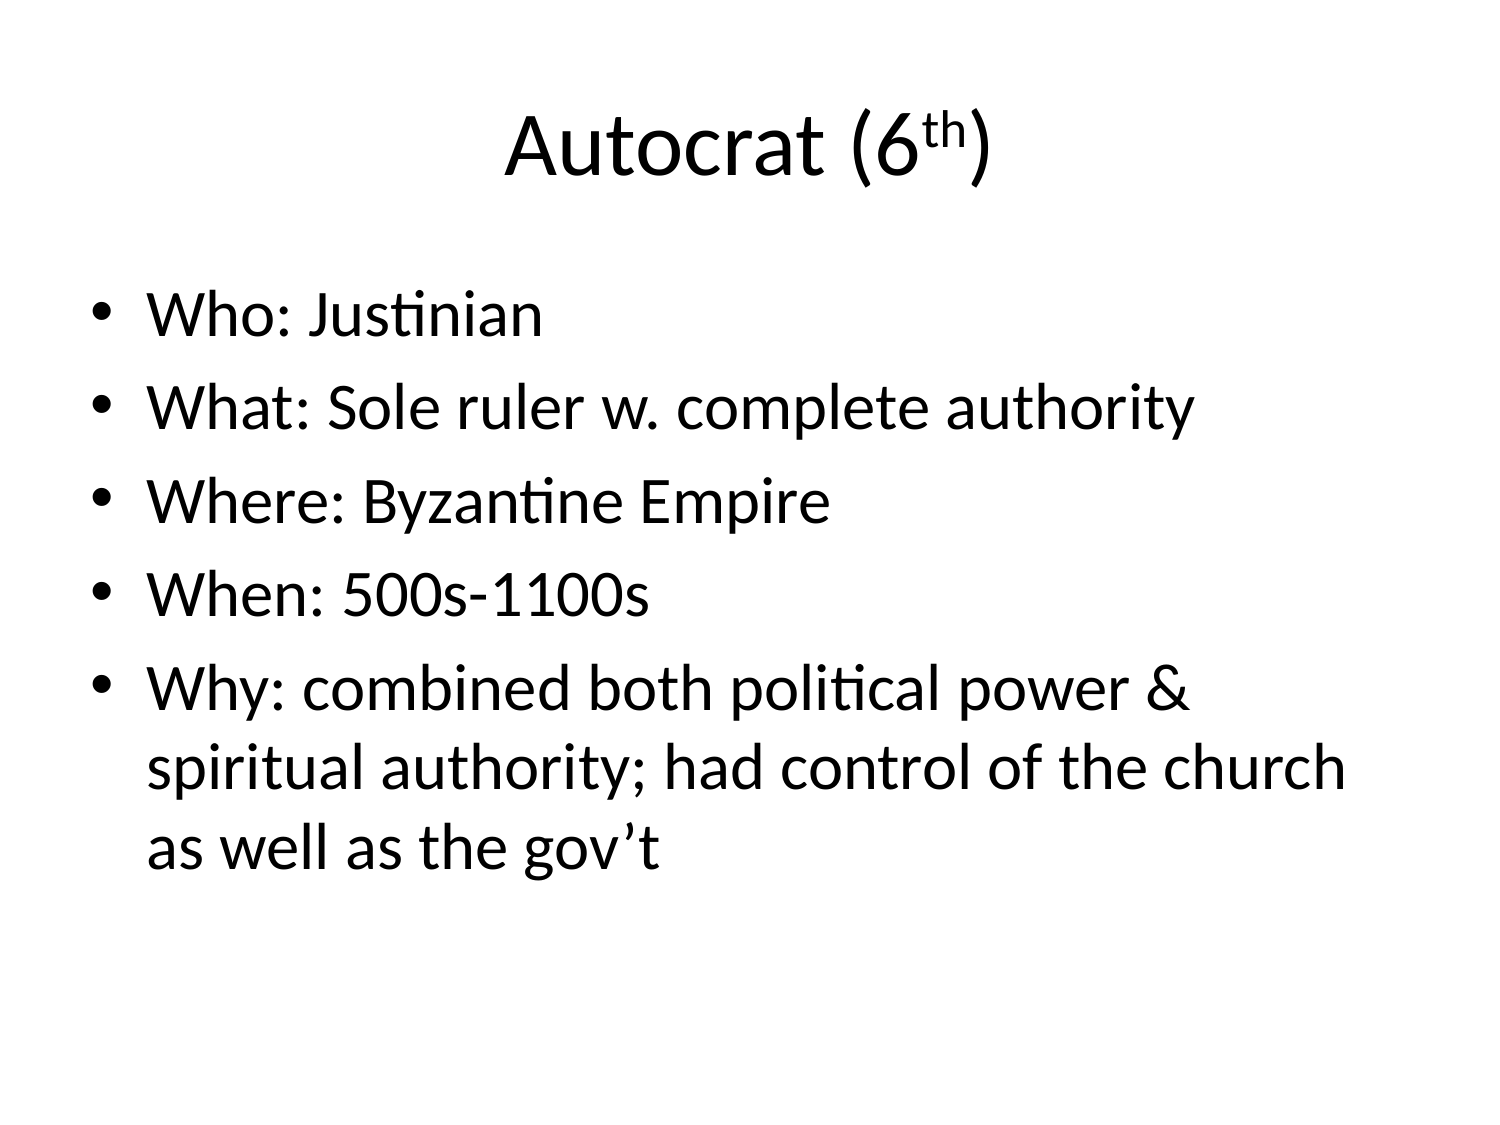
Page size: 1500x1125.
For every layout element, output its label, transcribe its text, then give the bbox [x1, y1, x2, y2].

title Autocrat (6th) [75, 45, 1425, 233]
list Who: Justinian What: Sole ruler w. complete authority Where: Byzantine Empire When: 500s-1100s Why: combined both political power & spiritual authority; had control of the church as well as the gov’t [75, 262, 1425, 1005]
